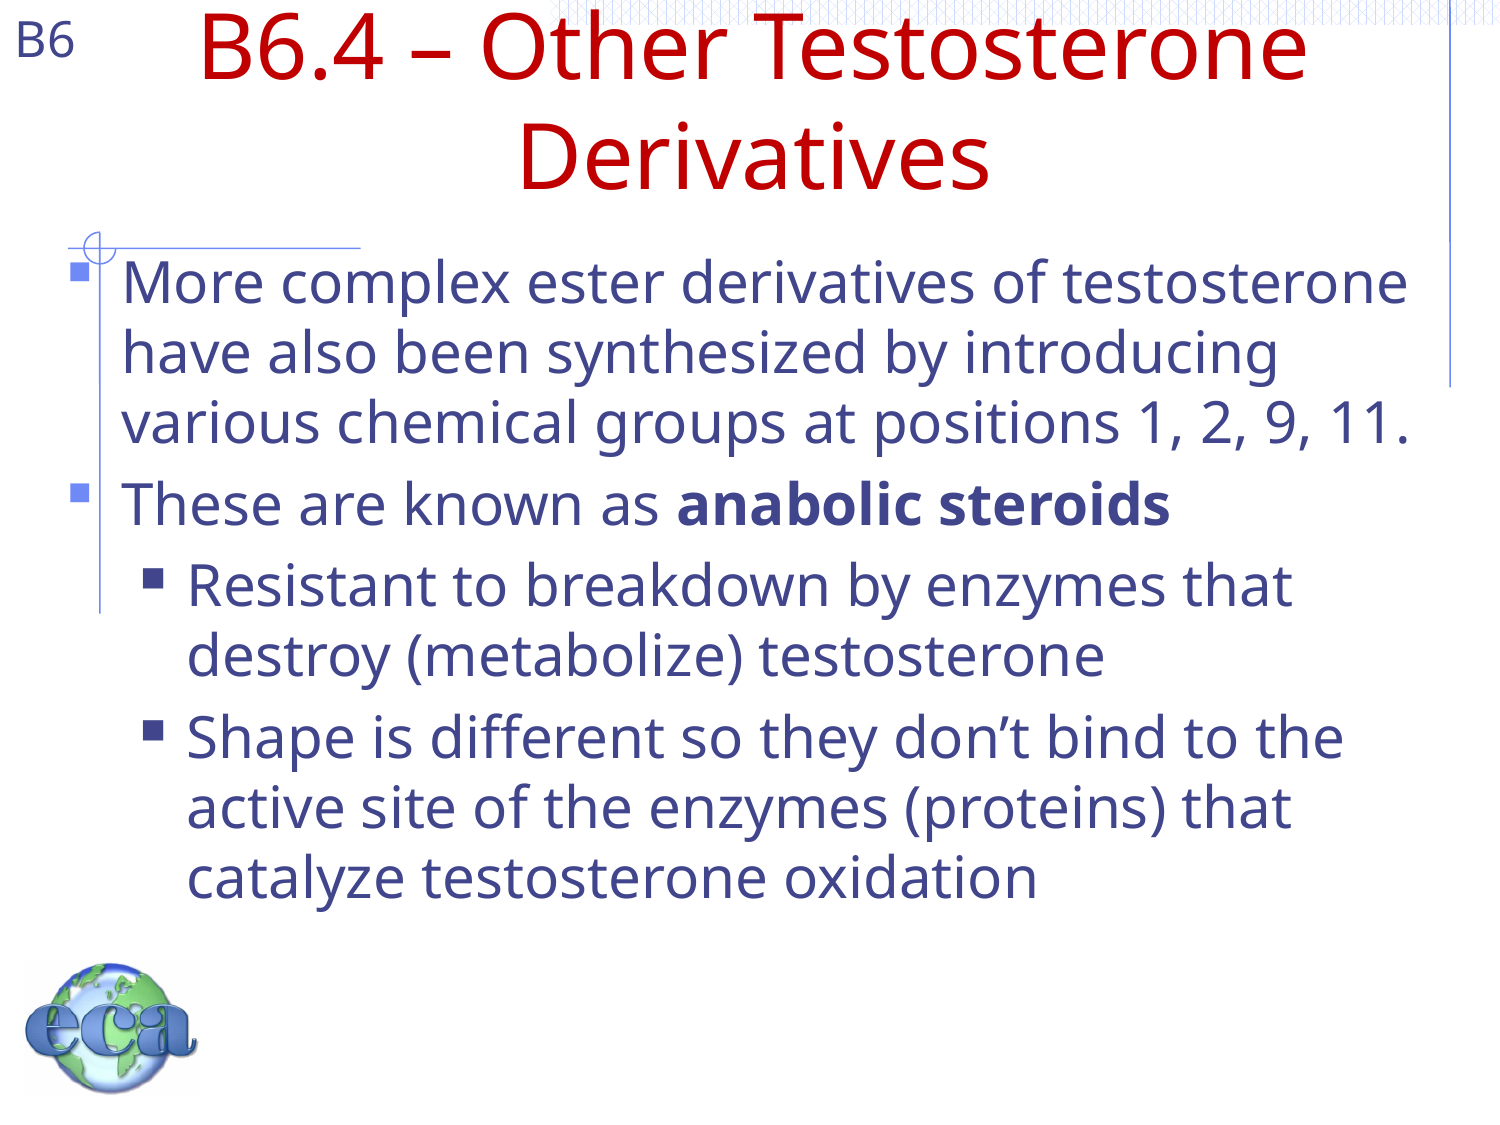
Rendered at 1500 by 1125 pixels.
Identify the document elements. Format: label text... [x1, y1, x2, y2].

list More complex ester derivatives of testosterone have also been synthesized by introducing various chemical groups at positions 1, 2, 9, 11. These are known as anabolic steroids Resistant to breakdown by enzymes that destroy (metabolize) testosterone Shape is different so they don’t bind to the active site of the enzymes (proteins) that catalyze testosterone oxidation [49, 237, 1463, 976]
title B6.4 – Other Testosterone Derivatives [41, 77, 1467, 216]
picture [23, 960, 200, 1096]
